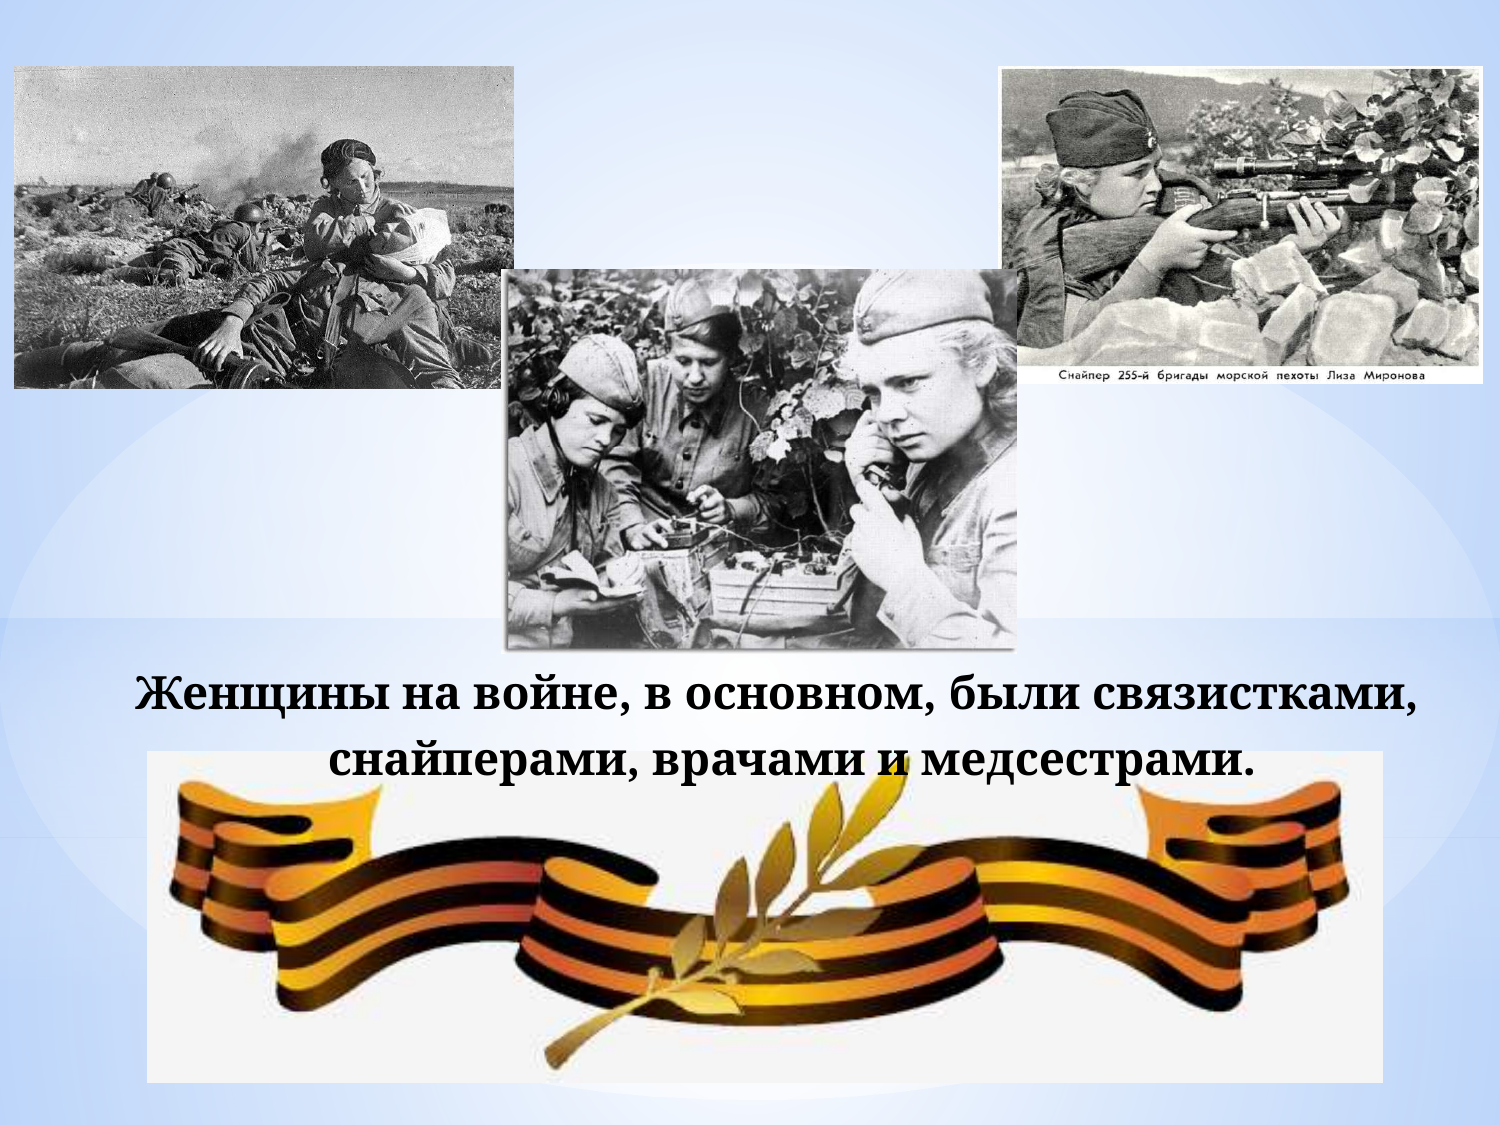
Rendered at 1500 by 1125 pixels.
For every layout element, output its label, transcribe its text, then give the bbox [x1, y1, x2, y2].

picture [501, 66, 1483, 655]
list Женщины на войне, в основном, были связистками, снайперами, врачами и медсестрами. [112, 645, 1436, 873]
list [14, 66, 514, 389]
picture [147, 751, 1383, 1083]
